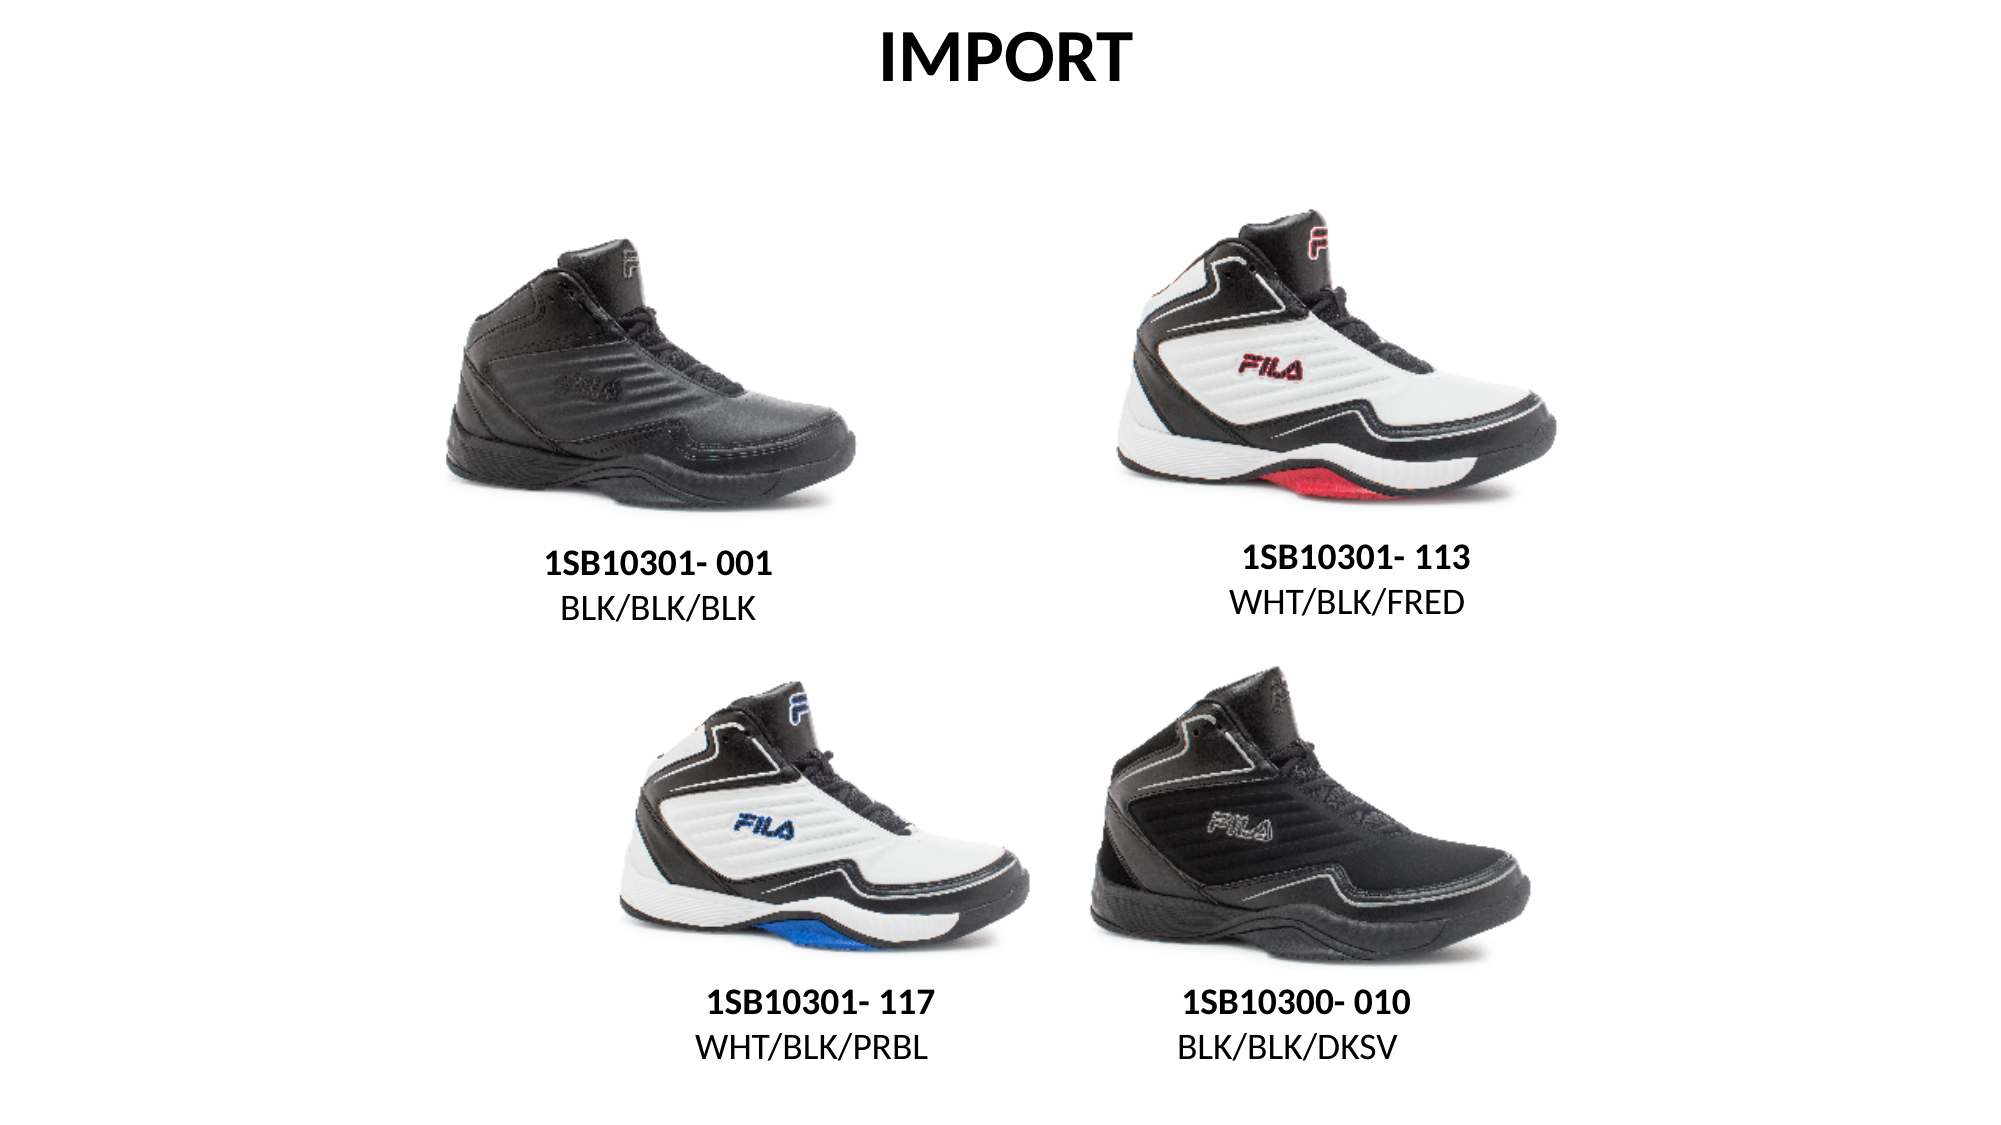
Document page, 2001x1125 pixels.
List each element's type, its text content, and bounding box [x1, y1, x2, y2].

text_box 1SB10301- 001 BLK/BLK/BLK [500, 530, 825, 636]
text_box 1SB10301- 117 WHT/BLK/PRBL [680, 969, 961, 1075]
picture [1112, 202, 1566, 511]
text_box 1SB10300- 010 BLK/BLK/DKSV [1162, 970, 1430, 1075]
text_box IMPORT [864, 0, 1158, 105]
picture [431, 224, 862, 525]
picture [614, 674, 1036, 960]
picture [1069, 659, 1540, 970]
text_box 1SB10301- 113 WHT/BLK/FRED [1214, 524, 1498, 630]
